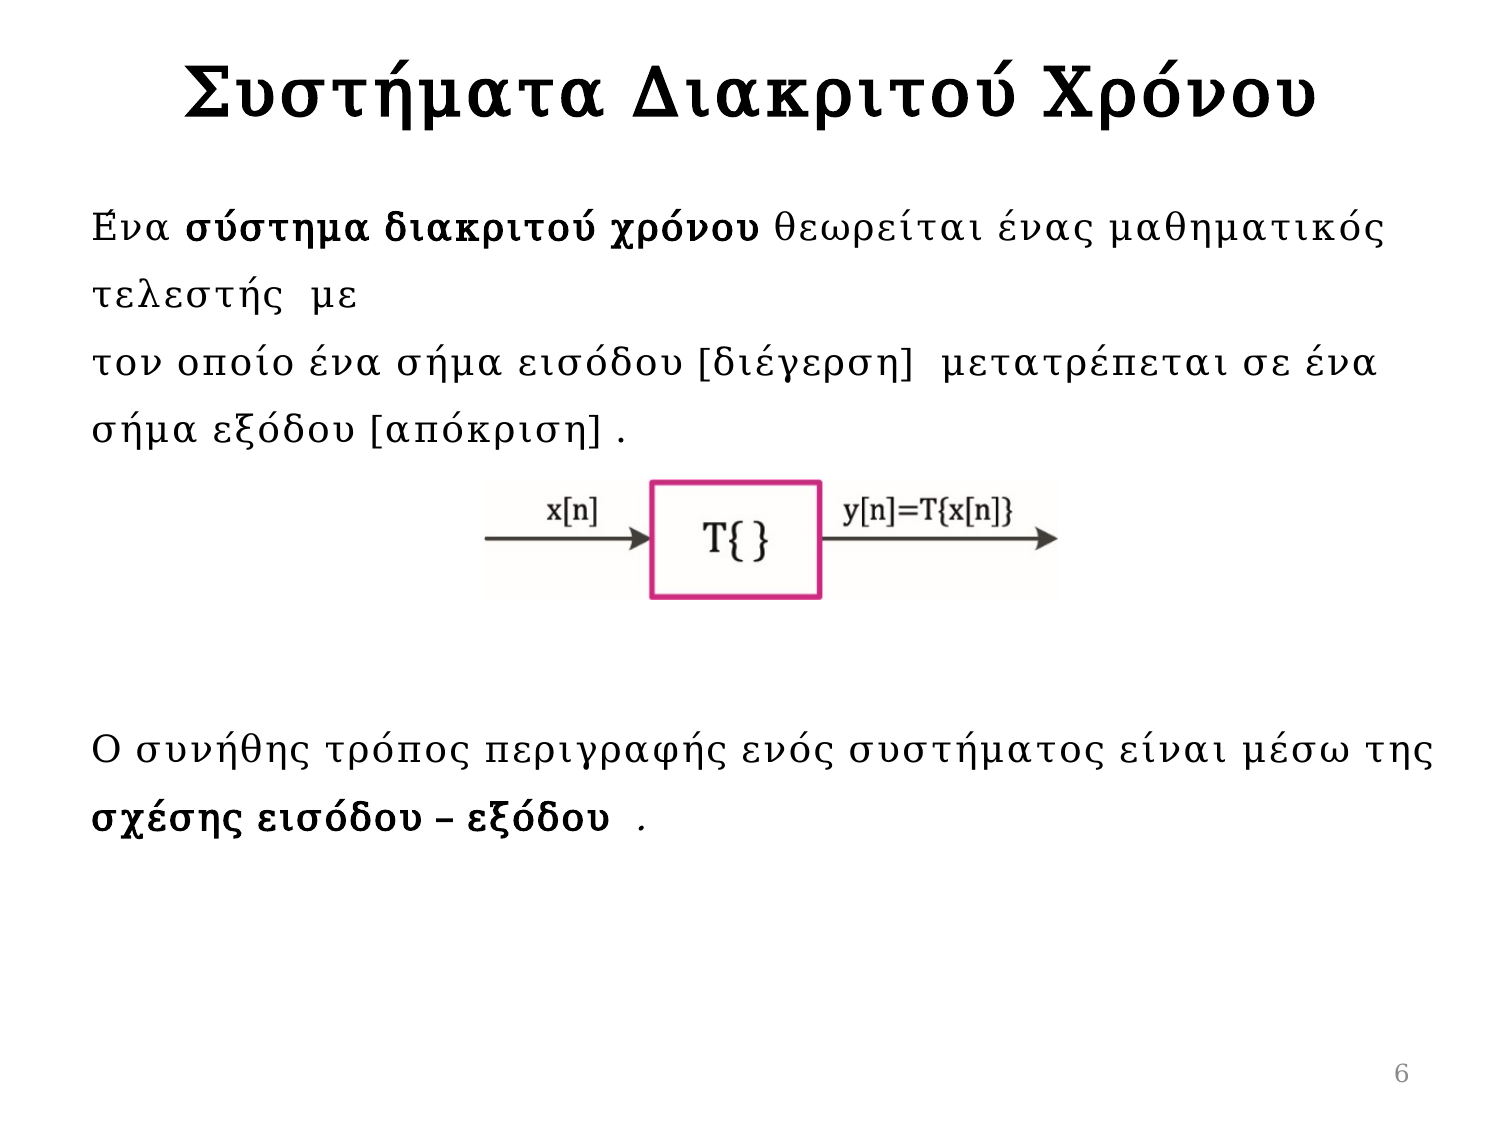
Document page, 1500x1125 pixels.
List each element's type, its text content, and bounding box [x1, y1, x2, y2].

title Συστήματα Διακριτού Χρόνου [75, 19, 1425, 159]
picture [484, 479, 1058, 600]
slide_number 6 [1222, 1042, 1425, 1103]
